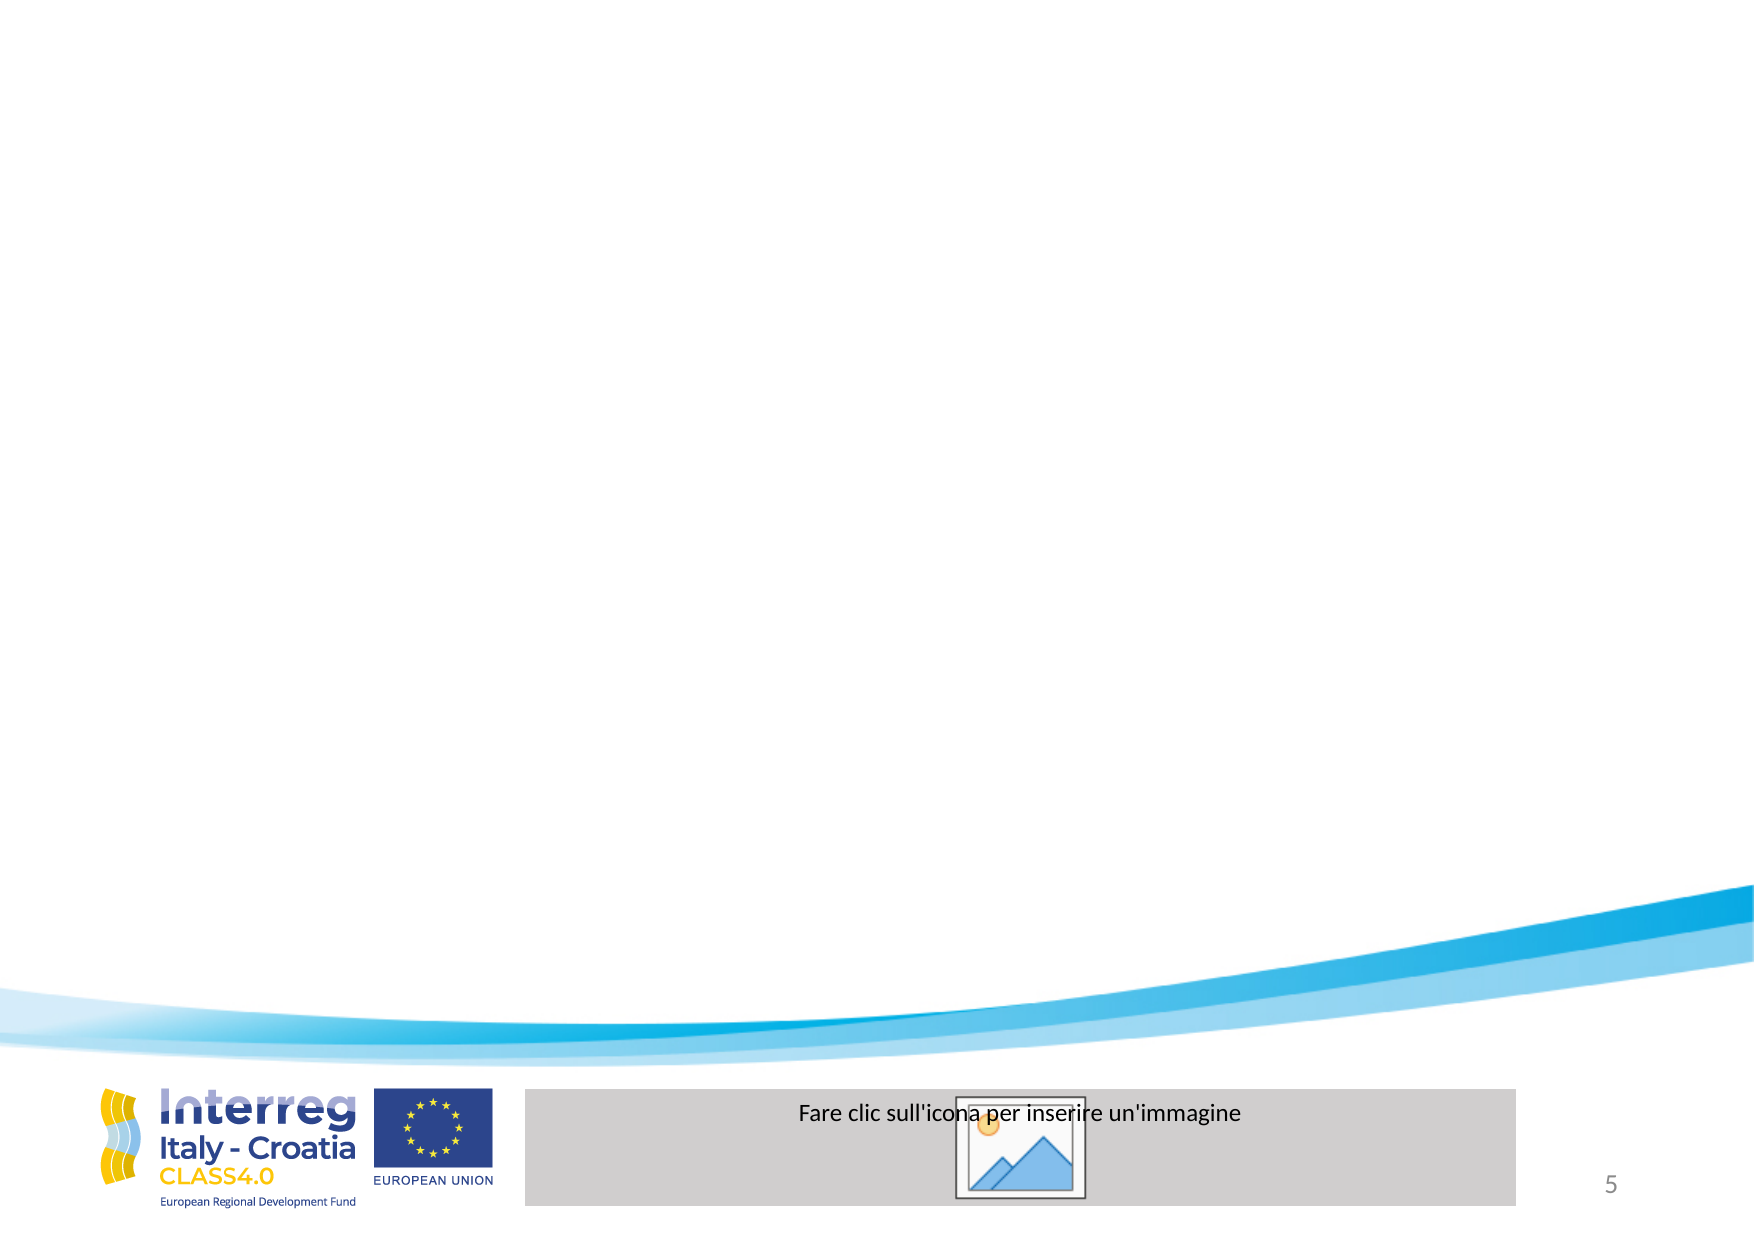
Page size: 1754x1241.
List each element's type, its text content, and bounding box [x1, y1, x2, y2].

picture [0, 884, 1754, 1218]
slide_number 5 [1526, 1149, 1634, 1216]
